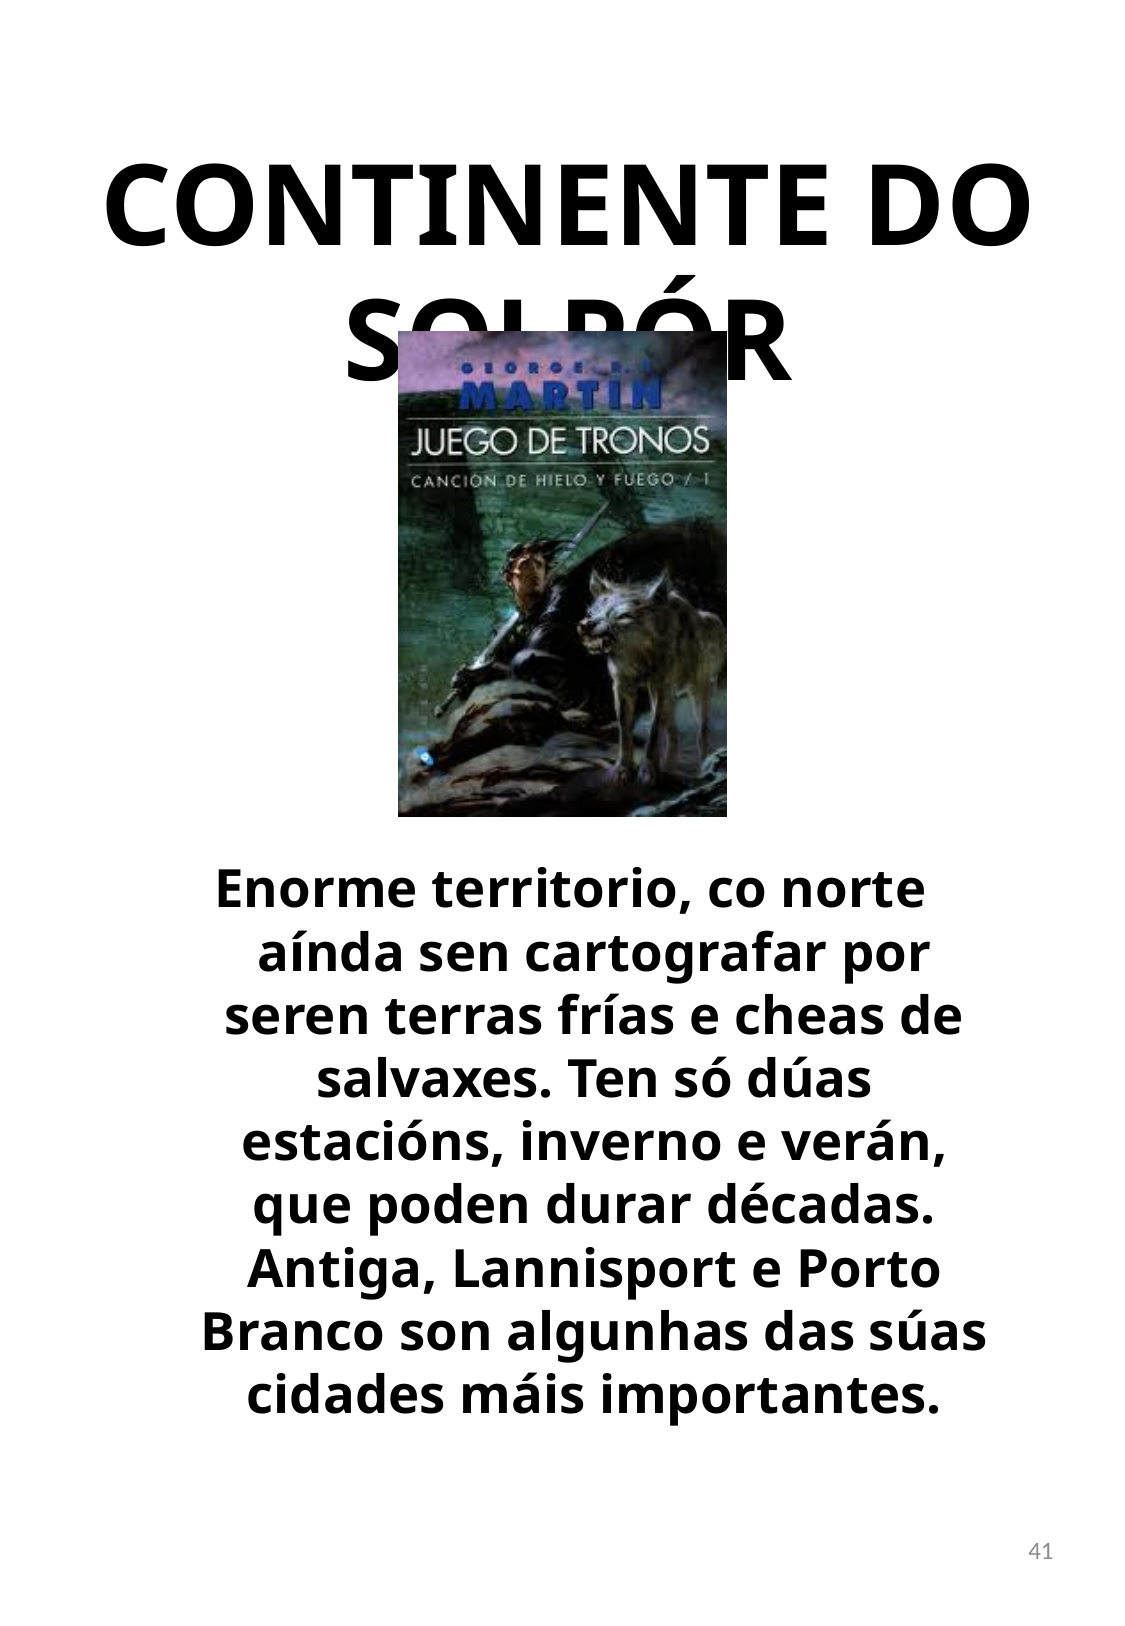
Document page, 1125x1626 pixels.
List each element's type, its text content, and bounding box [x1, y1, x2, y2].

title CONTINENTE DO SOLPÓR [35, 167, 1102, 368]
slide_number 41 [806, 1506, 1069, 1593]
text_box Enorme territorio, co norte aínda sen cartografar por seren terras frías e cheas de salvaxes. Ten só dúas estacións, inverno e verán, que poden durar décadas. Antiga, Lannisport e Porto Branco son algunhas das súas cidades máis importantes. [128, 847, 1013, 1469]
picture [398, 331, 727, 817]
